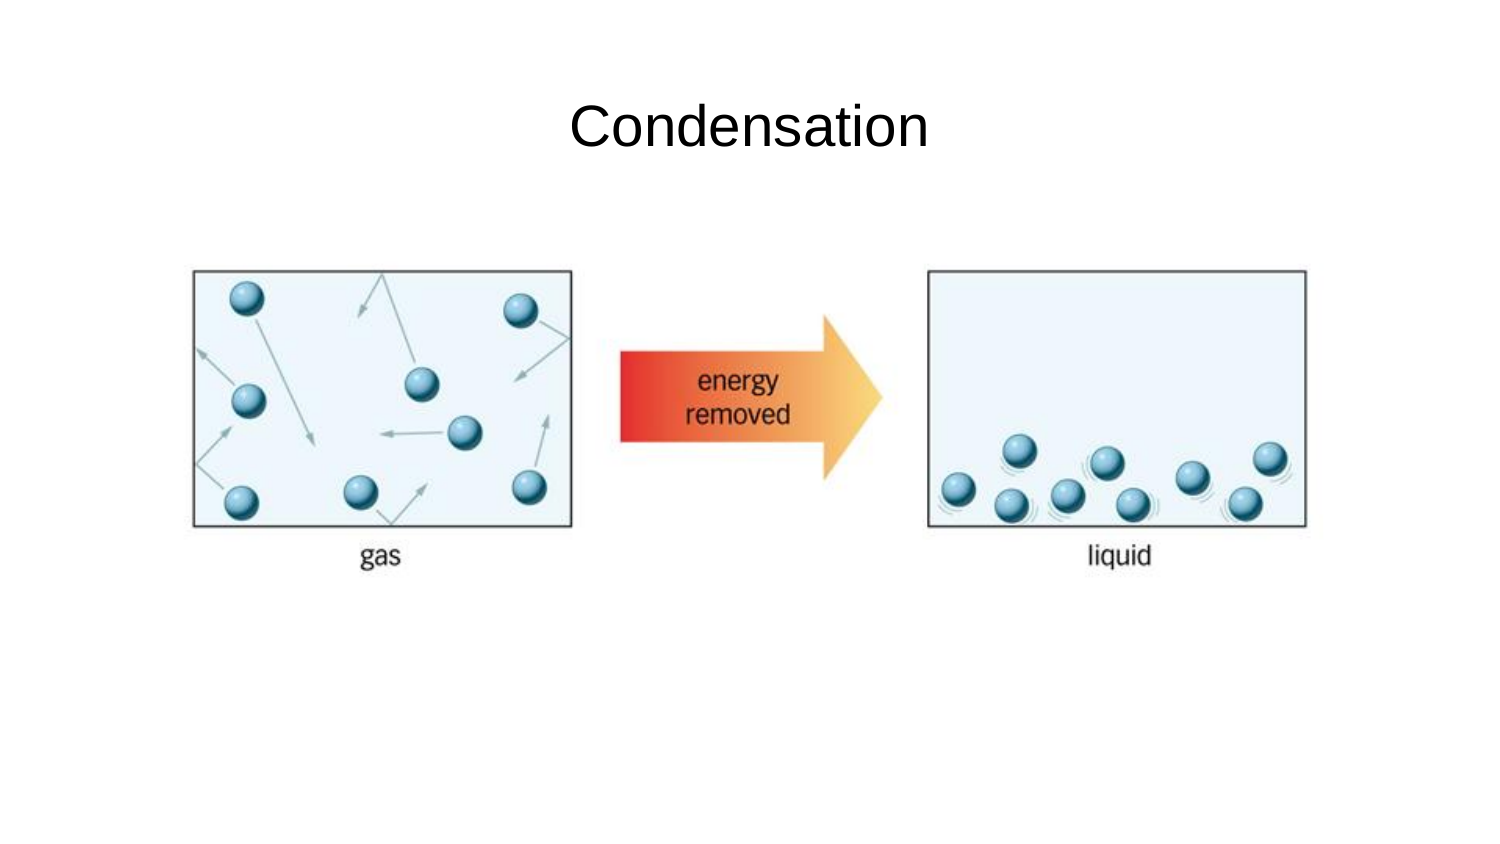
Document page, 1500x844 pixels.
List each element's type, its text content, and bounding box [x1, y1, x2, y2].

picture [172, 239, 1328, 605]
title Condensation [51, 72, 1449, 167]
